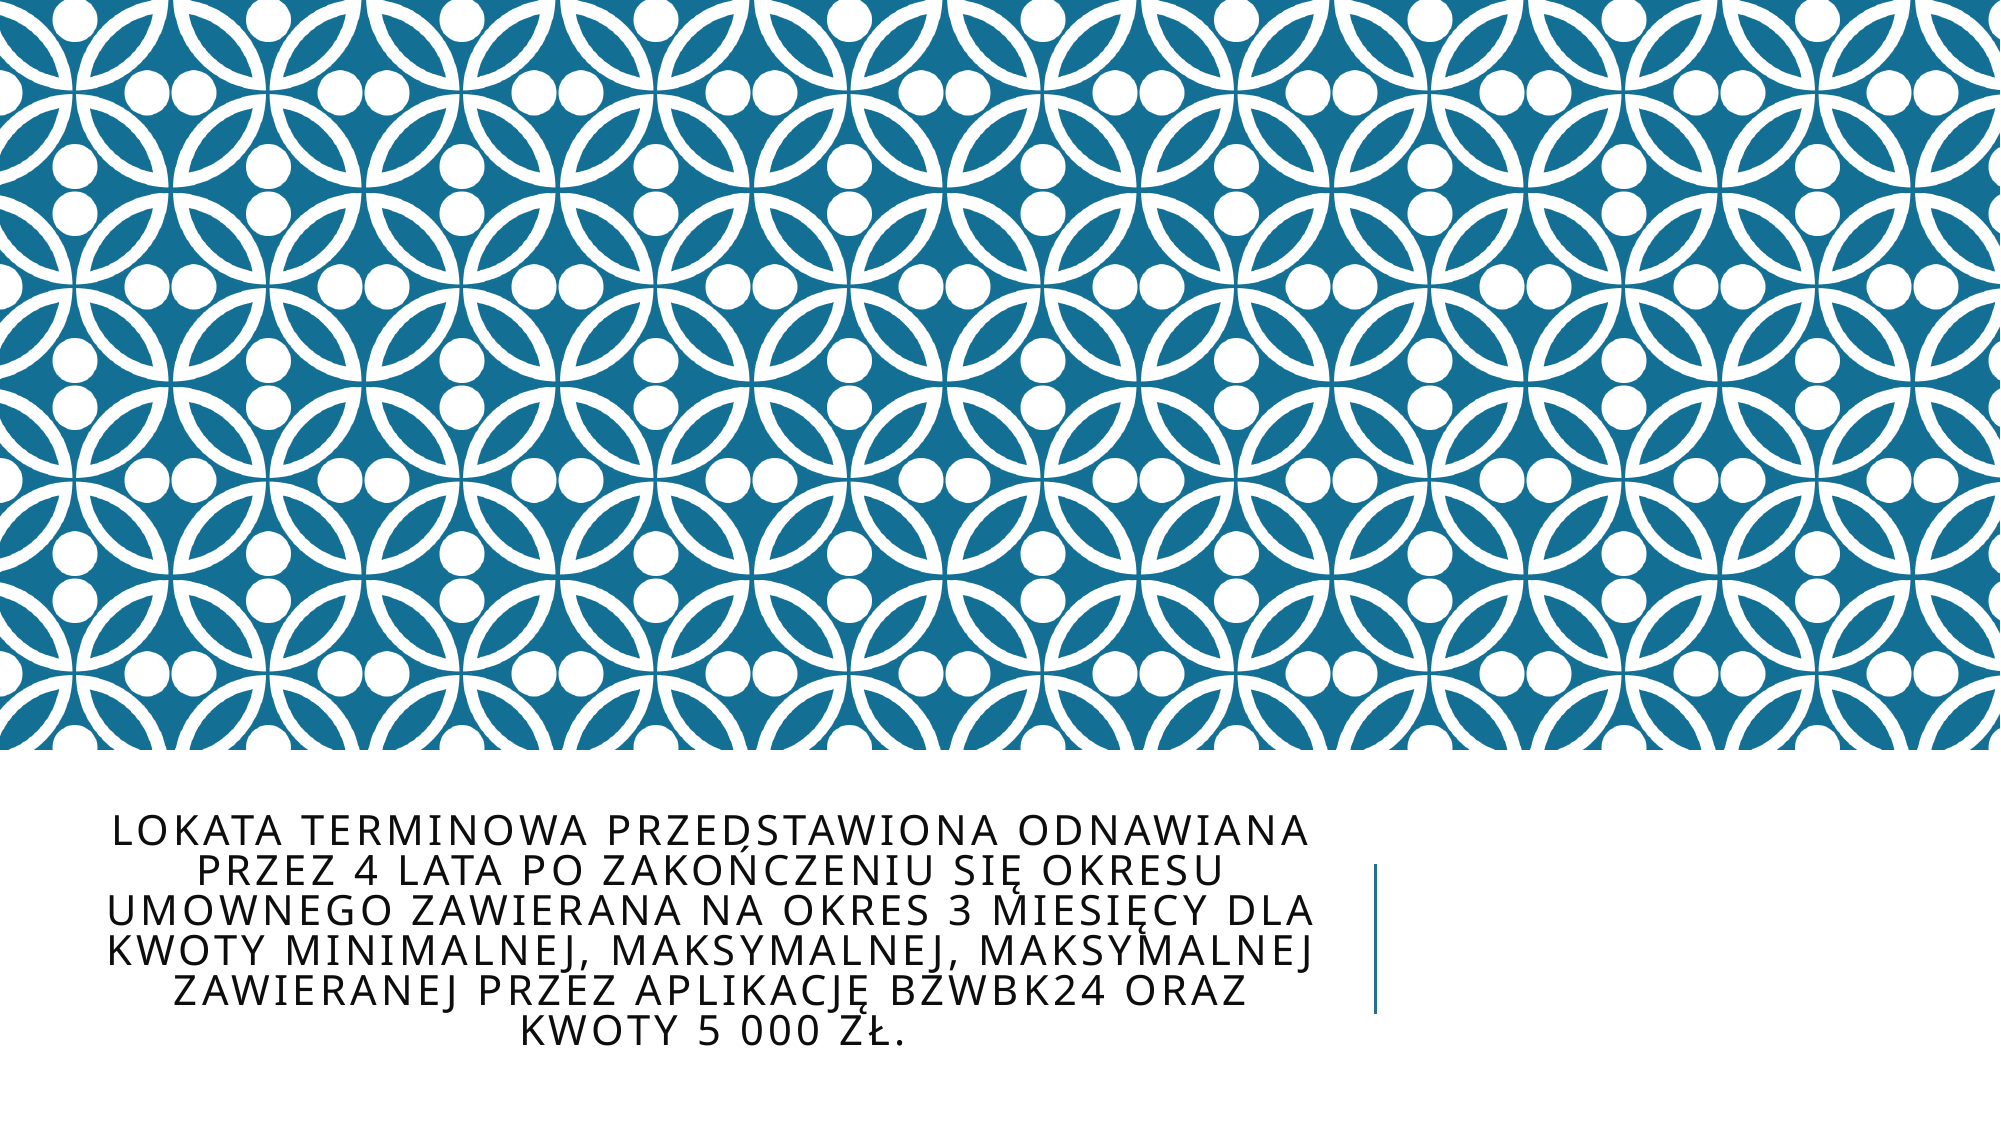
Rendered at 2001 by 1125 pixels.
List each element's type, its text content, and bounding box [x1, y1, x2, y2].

title Lokata terminowa przedstawiona odnawiana przez 4 lata po zakończeniu się okresu umownego zawierana na okres 3 miesięcy dla kwoty minimalnej, maksymalnej, maksymalnej zawieranej przez aplikację BZWBK24 oraz kwoty 5 000 zł. [75, 813, 1350, 1054]
